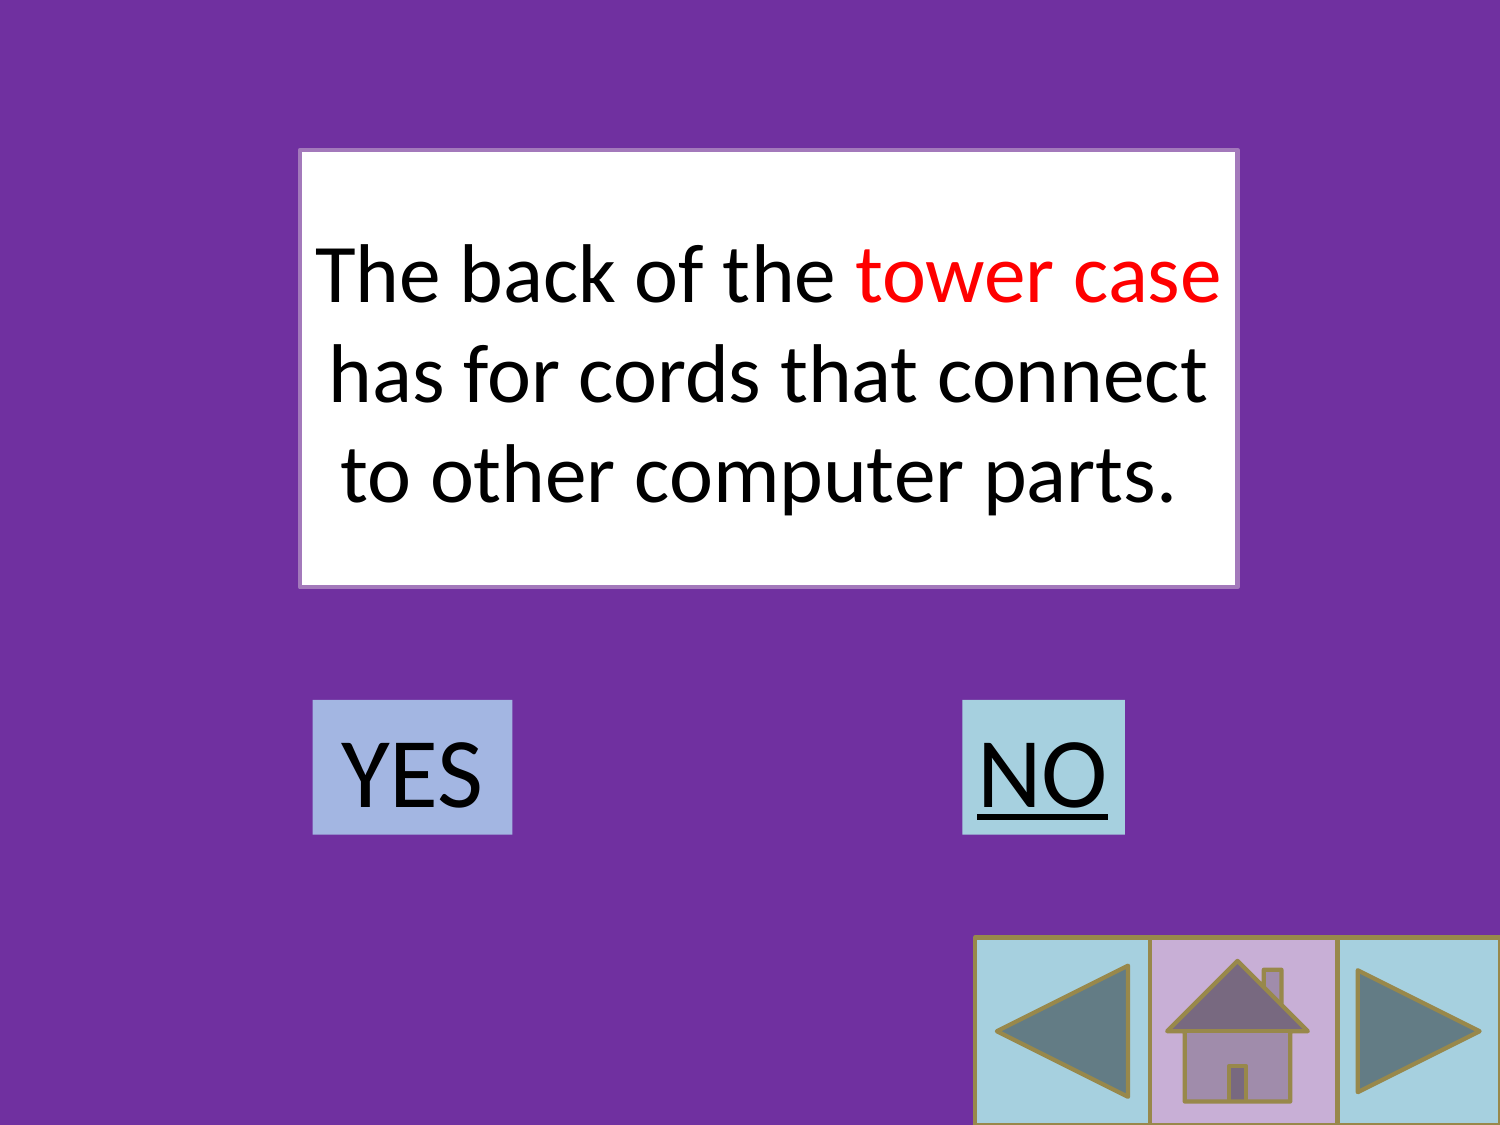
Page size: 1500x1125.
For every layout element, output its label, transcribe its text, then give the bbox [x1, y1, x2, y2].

text_box The back of the tower case has for cords that connect to other computer parts. [298, 148, 1240, 589]
text_box NO [962, 699, 1125, 835]
text_box YES [312, 699, 513, 835]
text_box [1335, 935, 1500, 1125]
text_box [973, 935, 1152, 1125]
text_box [1152, 935, 1335, 1125]
